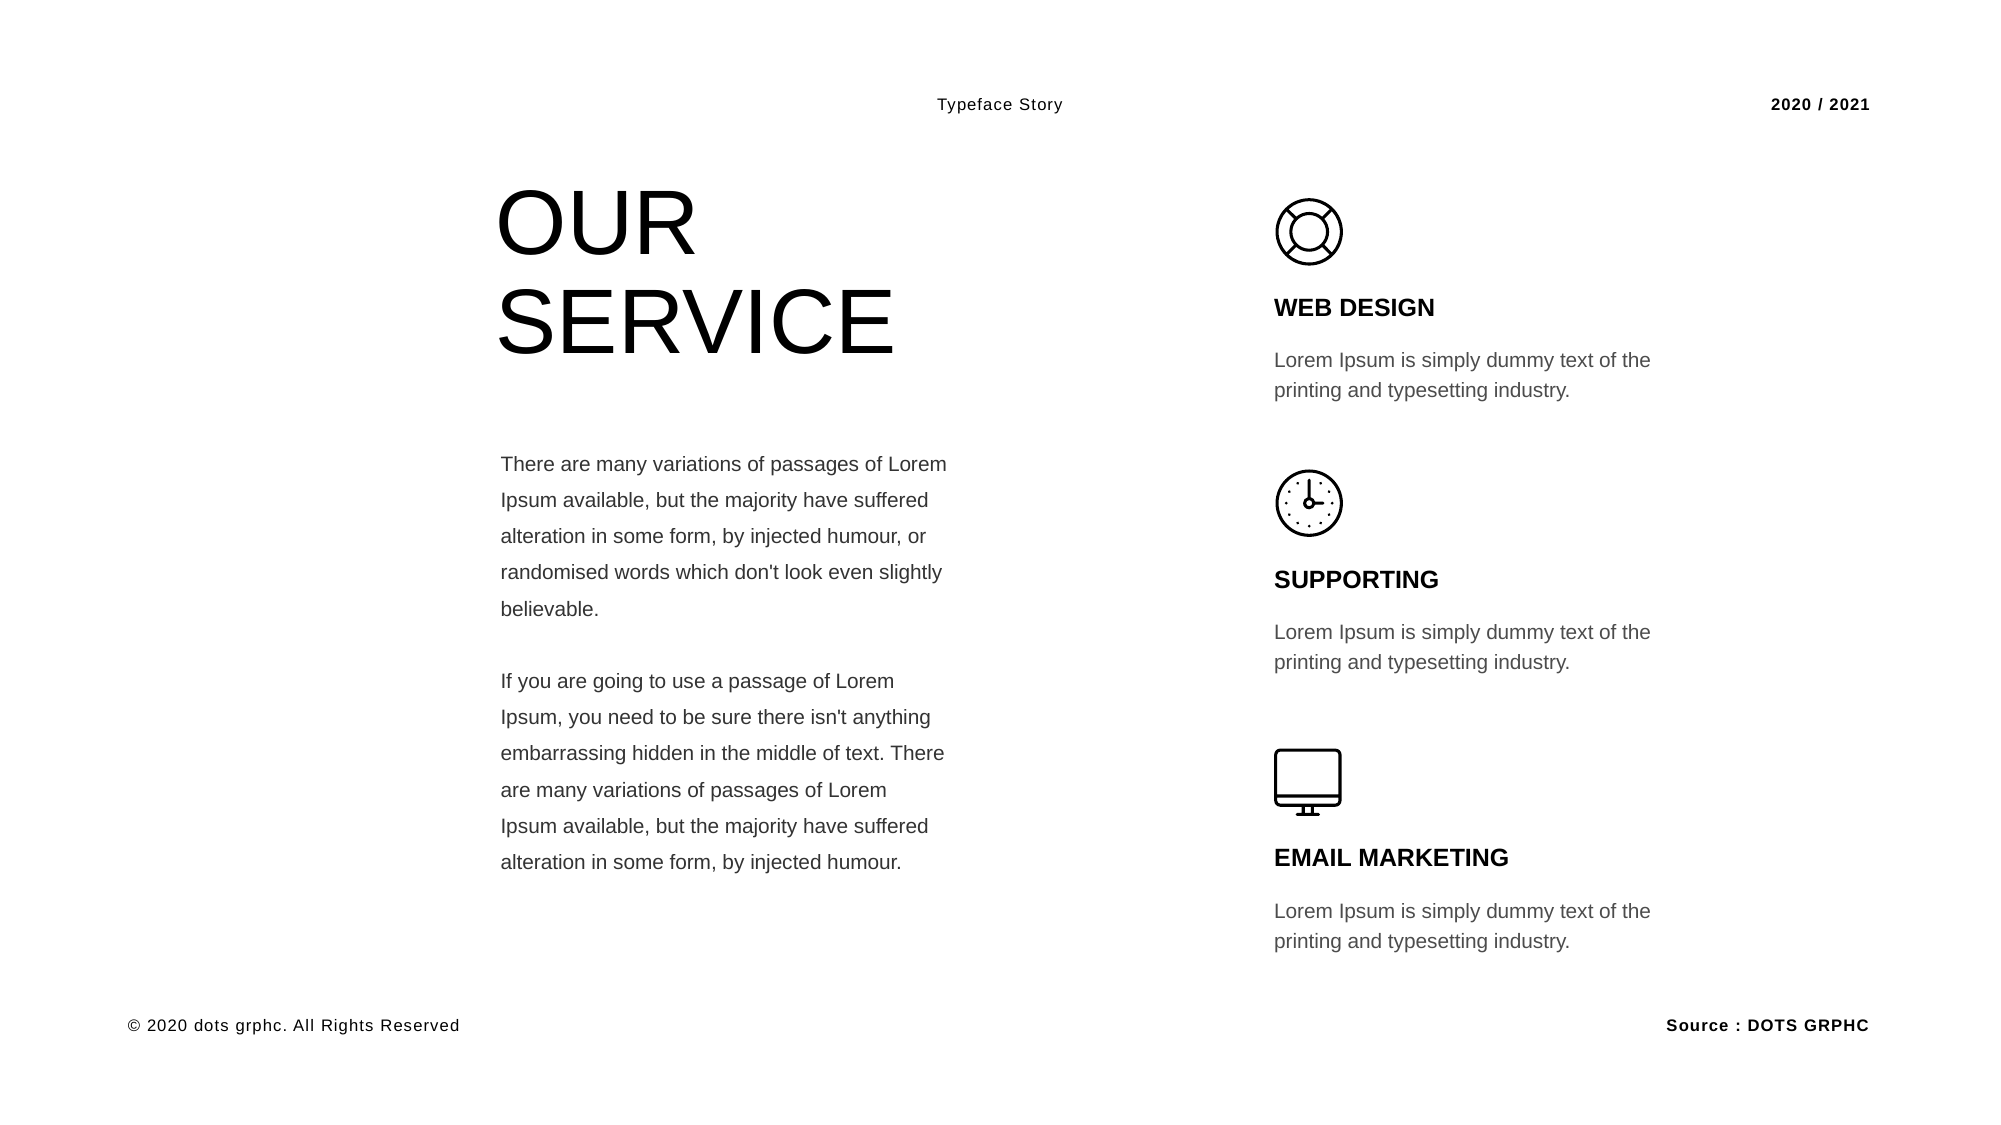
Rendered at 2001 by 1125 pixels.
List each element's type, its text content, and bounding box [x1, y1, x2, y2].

text_box 2020 / 2021 [1688, 86, 1885, 122]
text_box [1275, 198, 1343, 266]
text_box Source : DOTS GRPHC [1538, 1007, 1884, 1042]
text_box Lorem Ipsum is simply dummy text of the printing and typesetting industry. [1274, 348, 1689, 410]
text_box There are many variations of passages of Lorem Ipsum available, but the majority have suffered alteration in some form, by injected humour, or randomised words which don't look even slightly believable. If you are going to use a passage of Lorem Ipsum, you need to be sure there isn't anything embarrassing hidden in the middle of text. There are many variations of passages of Lorem Ipsum available, but the majority have suffered alteration in some form, by injected humour. [500, 439, 949, 993]
text_box OUR SERVICE [481, 168, 1120, 413]
text_box [1274, 748, 1342, 816]
text_box Lorem Ipsum is simply dummy text of the printing and typesetting industry. [1274, 620, 1689, 682]
text_box [1275, 469, 1343, 537]
text_box © 2020 dots grphc. All Rights Reserved [113, 1007, 490, 1043]
text_box Lorem Ipsum is simply dummy text of the printing and typesetting industry. [1274, 898, 1689, 960]
text_box Typeface Story [881, 86, 1119, 122]
text_box EMAIL MARKETING [1274, 837, 1689, 898]
text_box WEB DESIGN [1274, 287, 1689, 348]
text_box SUPPORTING [1274, 559, 1689, 620]
